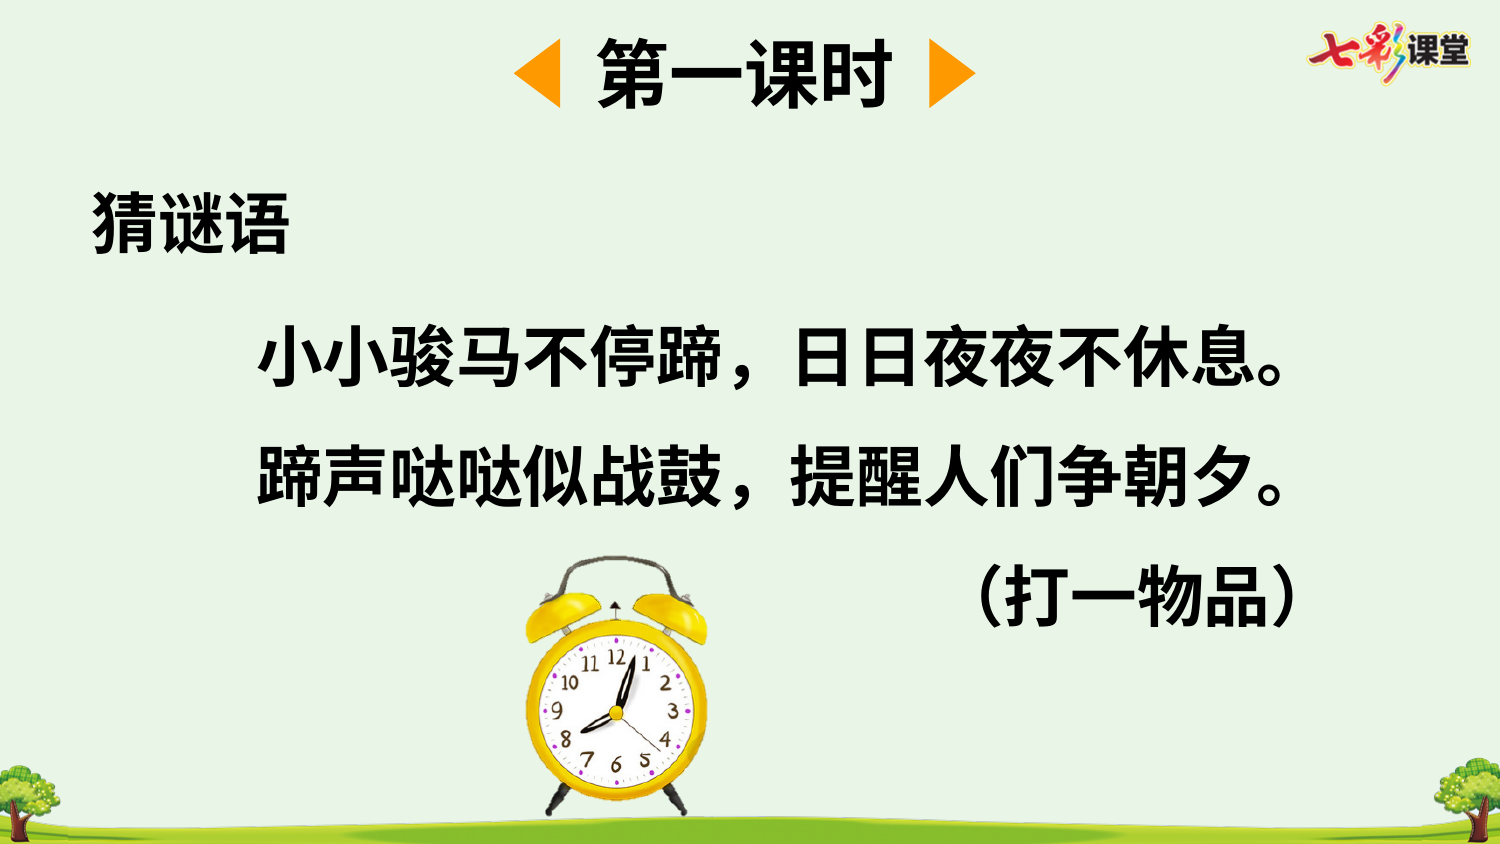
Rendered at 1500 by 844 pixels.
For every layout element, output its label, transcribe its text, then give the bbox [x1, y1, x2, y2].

picture [1305, 20, 1473, 87]
text_box 猜谜语 [76, 174, 452, 269]
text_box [513, 20, 976, 127]
picture [0, 539, 1500, 844]
text_box 小小骏马不停蹄，日日夜夜不休息。 蹄声哒哒似战鼓，提醒人们争朝夕。 （打一物品） [241, 267, 1353, 643]
